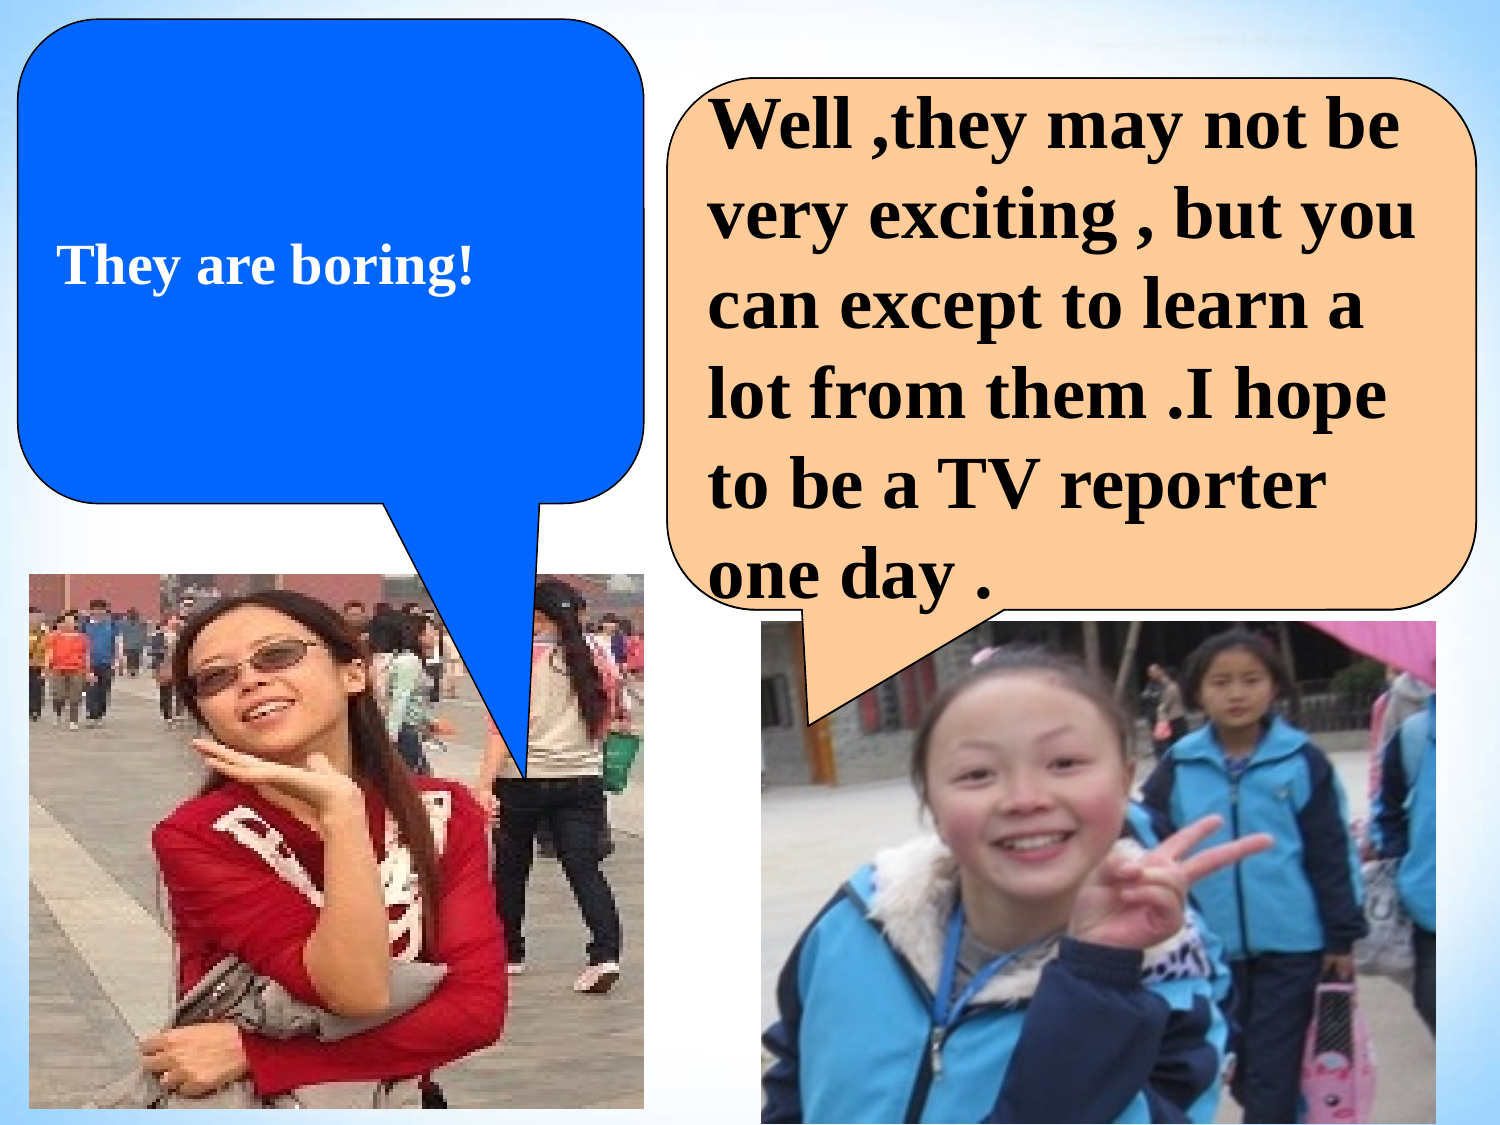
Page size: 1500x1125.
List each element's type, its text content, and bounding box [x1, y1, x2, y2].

text_box Well ,they may not be very exciting , but you can except to learn a lot from them .I hope to be a TV reporter one day . [667, 78, 1477, 620]
picture [0, 0, 1500, 1125]
text_box They are boring! [17, 19, 644, 572]
